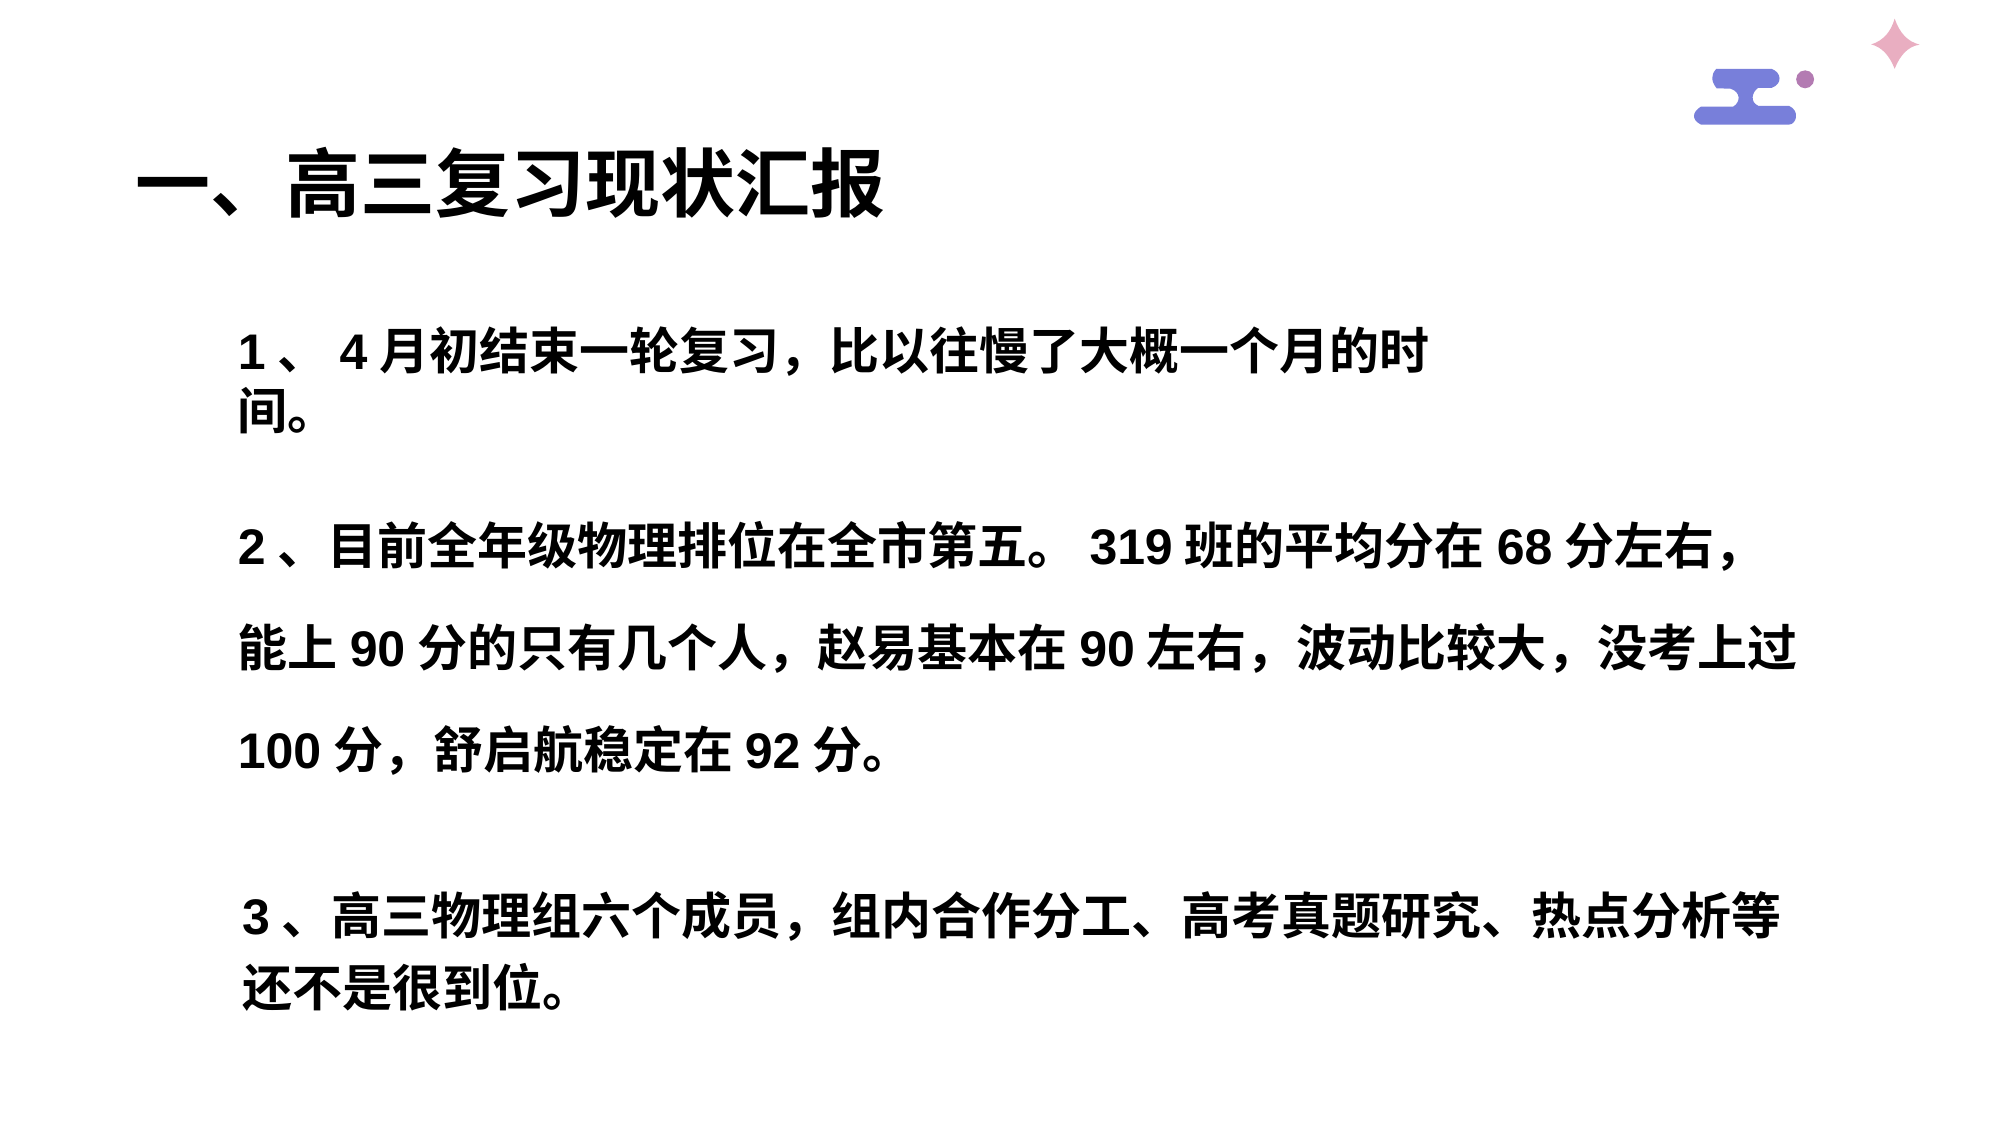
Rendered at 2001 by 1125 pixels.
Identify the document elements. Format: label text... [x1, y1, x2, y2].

text_box 一、高三复习现状汇报 [120, 129, 1562, 235]
text_box 2、目前全年级物理排位在全市第五。319班的平均分在68分左右，能上90分的只有几个人，赵易基本在90左右，波动比较大，没考上过100分，舒启航稳定在92分。 [223, 464, 1820, 786]
text_box 3、高三物理组六个成员，组内合作分工、高考真题研究、热点分析等还不是很到位。 [227, 865, 1820, 1025]
text_box 1、4月初结束一轮复习，比以往慢了大概一个月的时间。 [223, 312, 1460, 447]
